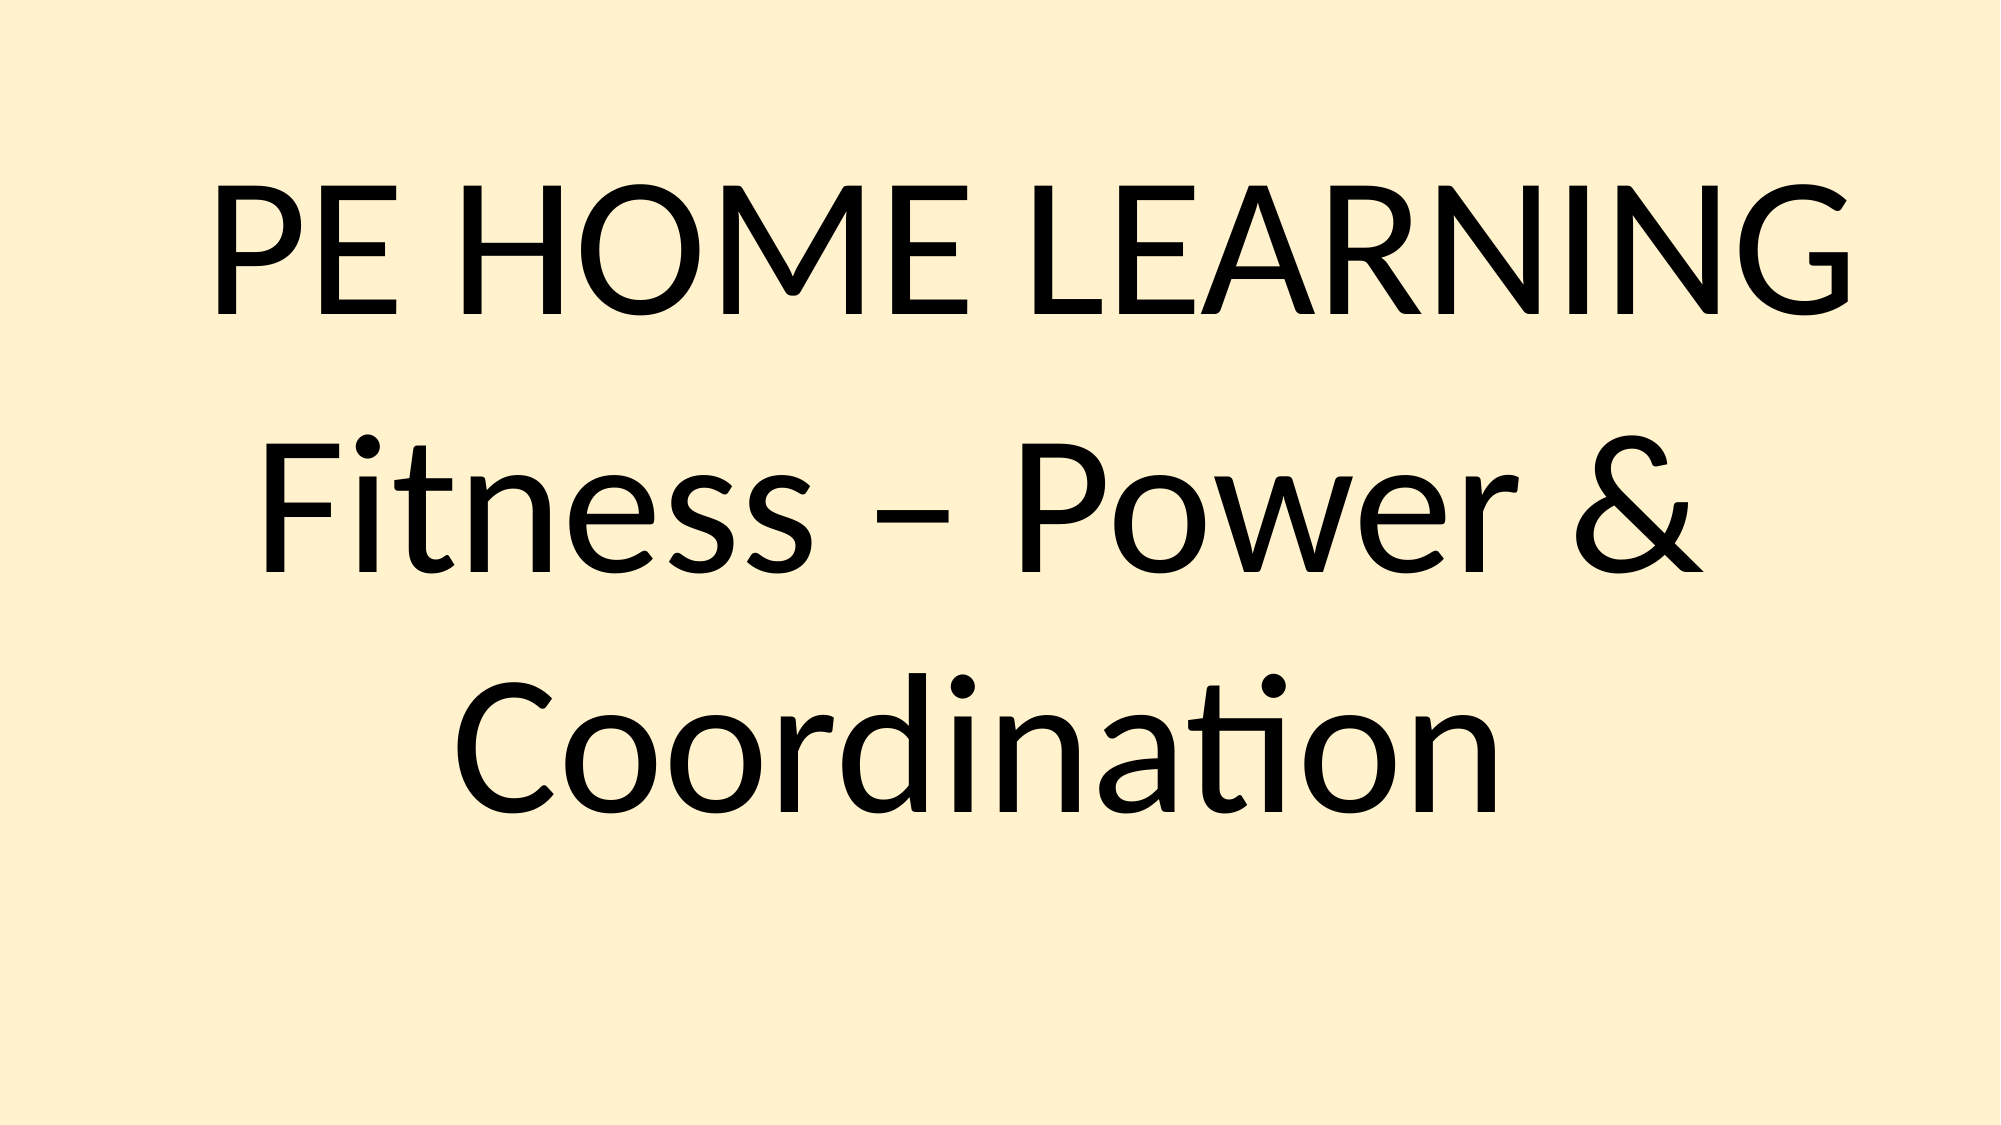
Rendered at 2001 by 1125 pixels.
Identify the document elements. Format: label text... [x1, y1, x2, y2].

text_box PE HOME LEARNING [64, 107, 2000, 362]
text_box Fitness – Power & Coordination [64, 364, 1896, 860]
